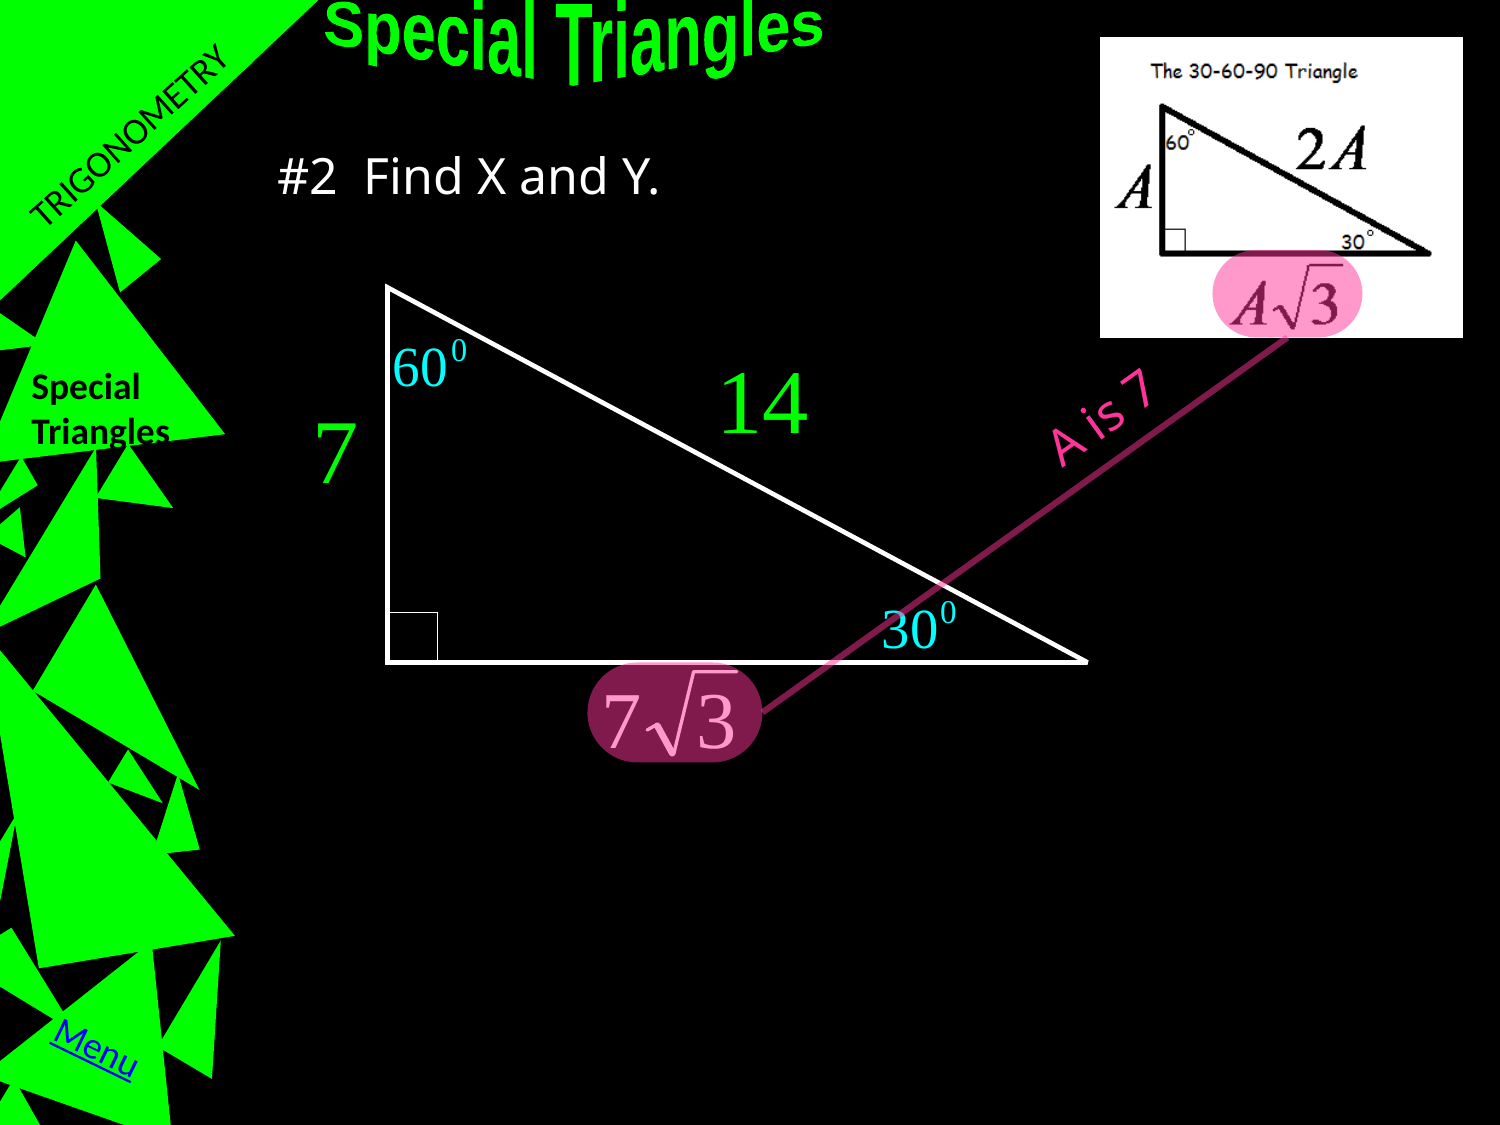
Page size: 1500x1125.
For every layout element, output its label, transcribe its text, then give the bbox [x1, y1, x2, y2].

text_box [762, 337, 1288, 713]
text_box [299, 399, 378, 507]
text_box #2 Find X and Y. [326, 137, 1075, 213]
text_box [705, 366, 709, 454]
text_box [756, 717, 764, 742]
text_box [0, 0, 321, 1125]
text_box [590, 654, 752, 776]
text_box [387, 287, 1088, 663]
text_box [712, 349, 757, 449]
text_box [384, 324, 477, 398]
picture [1099, 37, 1463, 338]
